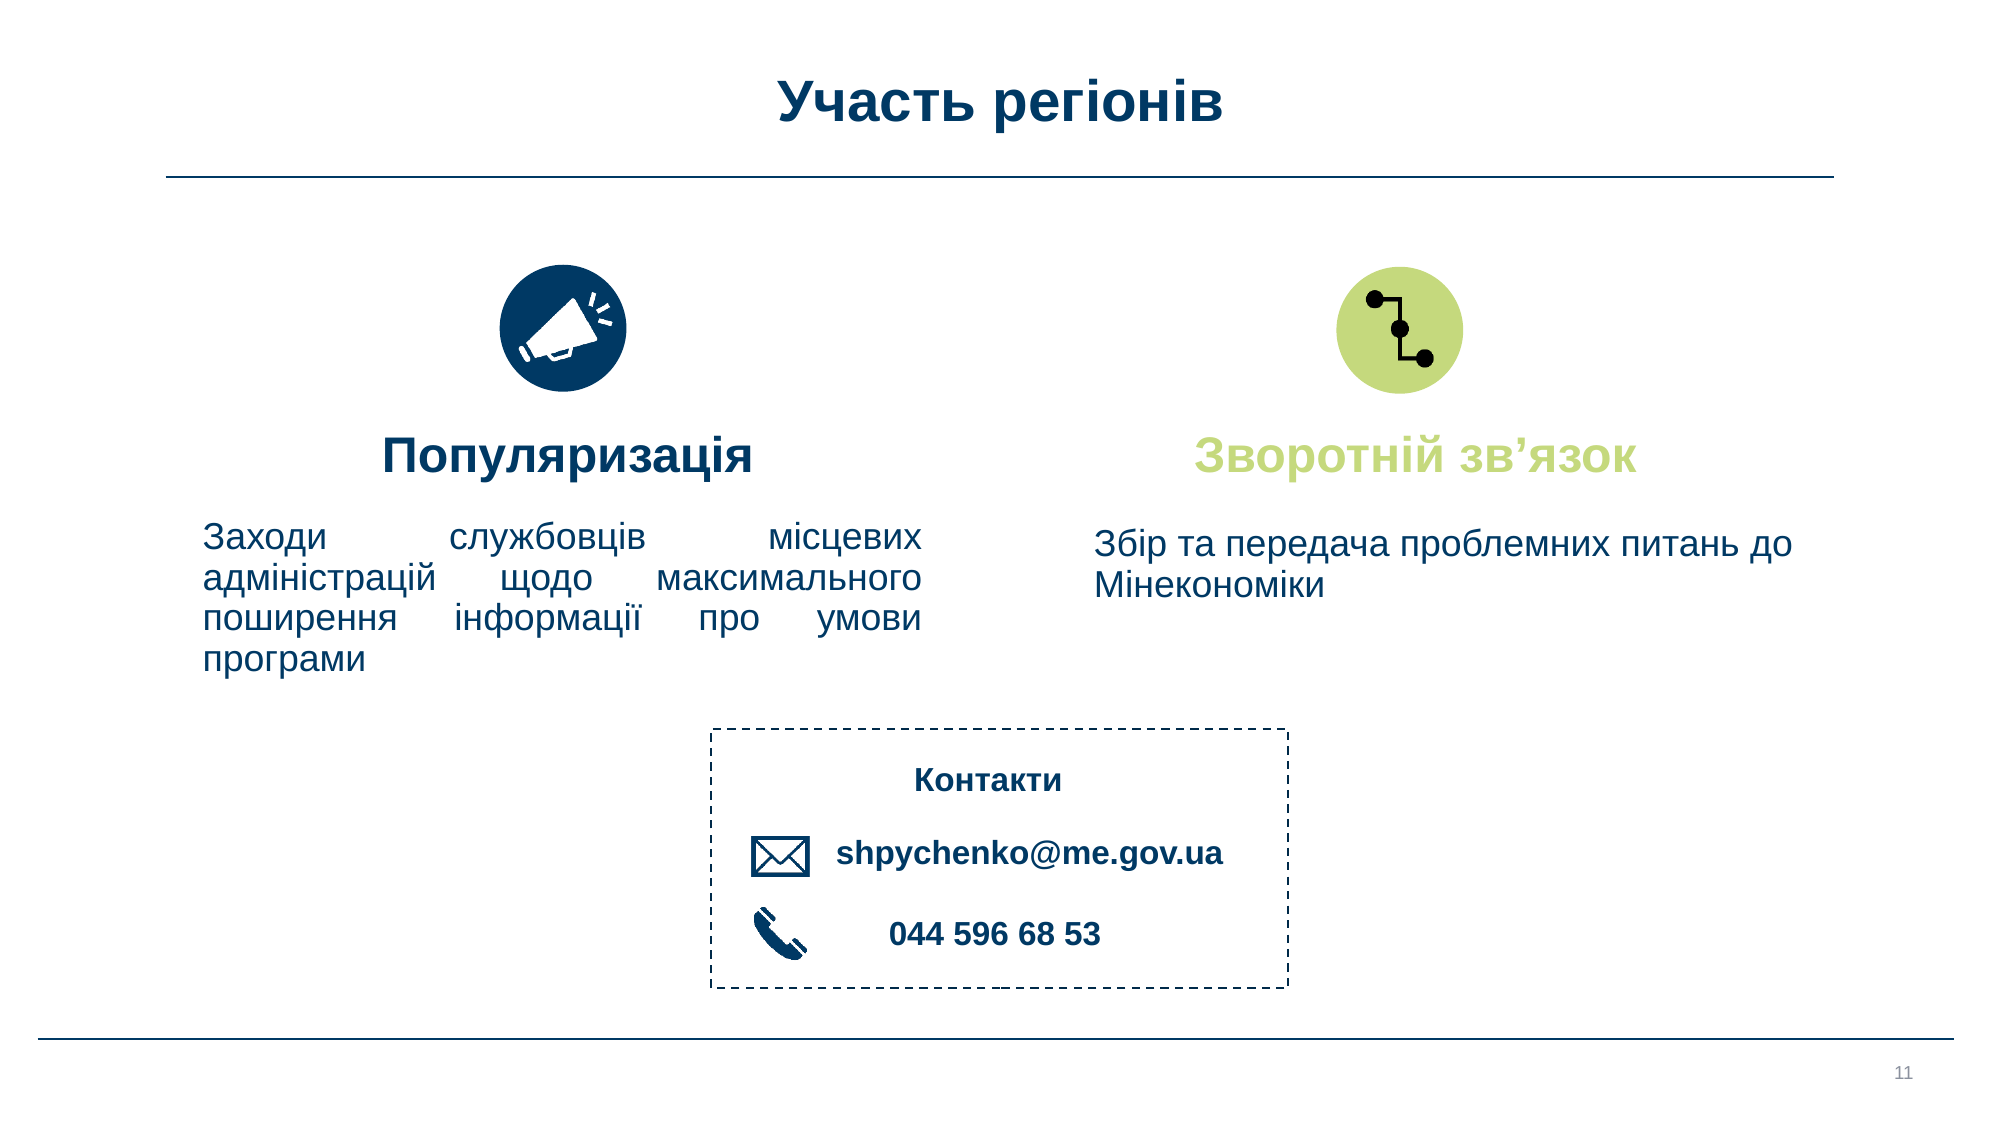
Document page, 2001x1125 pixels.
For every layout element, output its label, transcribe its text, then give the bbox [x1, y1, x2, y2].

picture [745, 821, 815, 891]
picture [506, 270, 622, 386]
text_box Популяризація [367, 414, 810, 490]
text_box [498, 298, 506, 359]
text_box Збір та передача проблемних питань до Мінекономіки [1079, 516, 1829, 613]
picture [1345, 274, 1454, 383]
text_box 044 596 68 53 [827, 904, 1260, 960]
text_box [534, 386, 592, 393]
title Участь регіонів [78, 28, 1924, 177]
text_box [1368, 265, 1432, 274]
text_box Зворотній зв’язок [1179, 414, 1715, 490]
text_box [1362, 383, 1437, 395]
picture [748, 901, 812, 965]
text_box Заходи службовців місцевих адміністрацій щодо максимального поширення інформації про умови програми [188, 510, 938, 687]
slide_number 11 [1853, 1047, 1955, 1097]
text_box [535, 263, 591, 270]
text_box [710, 728, 1289, 989]
text_box [622, 302, 628, 355]
text_box [1335, 296, 1345, 365]
text_box [1454, 295, 1465, 366]
